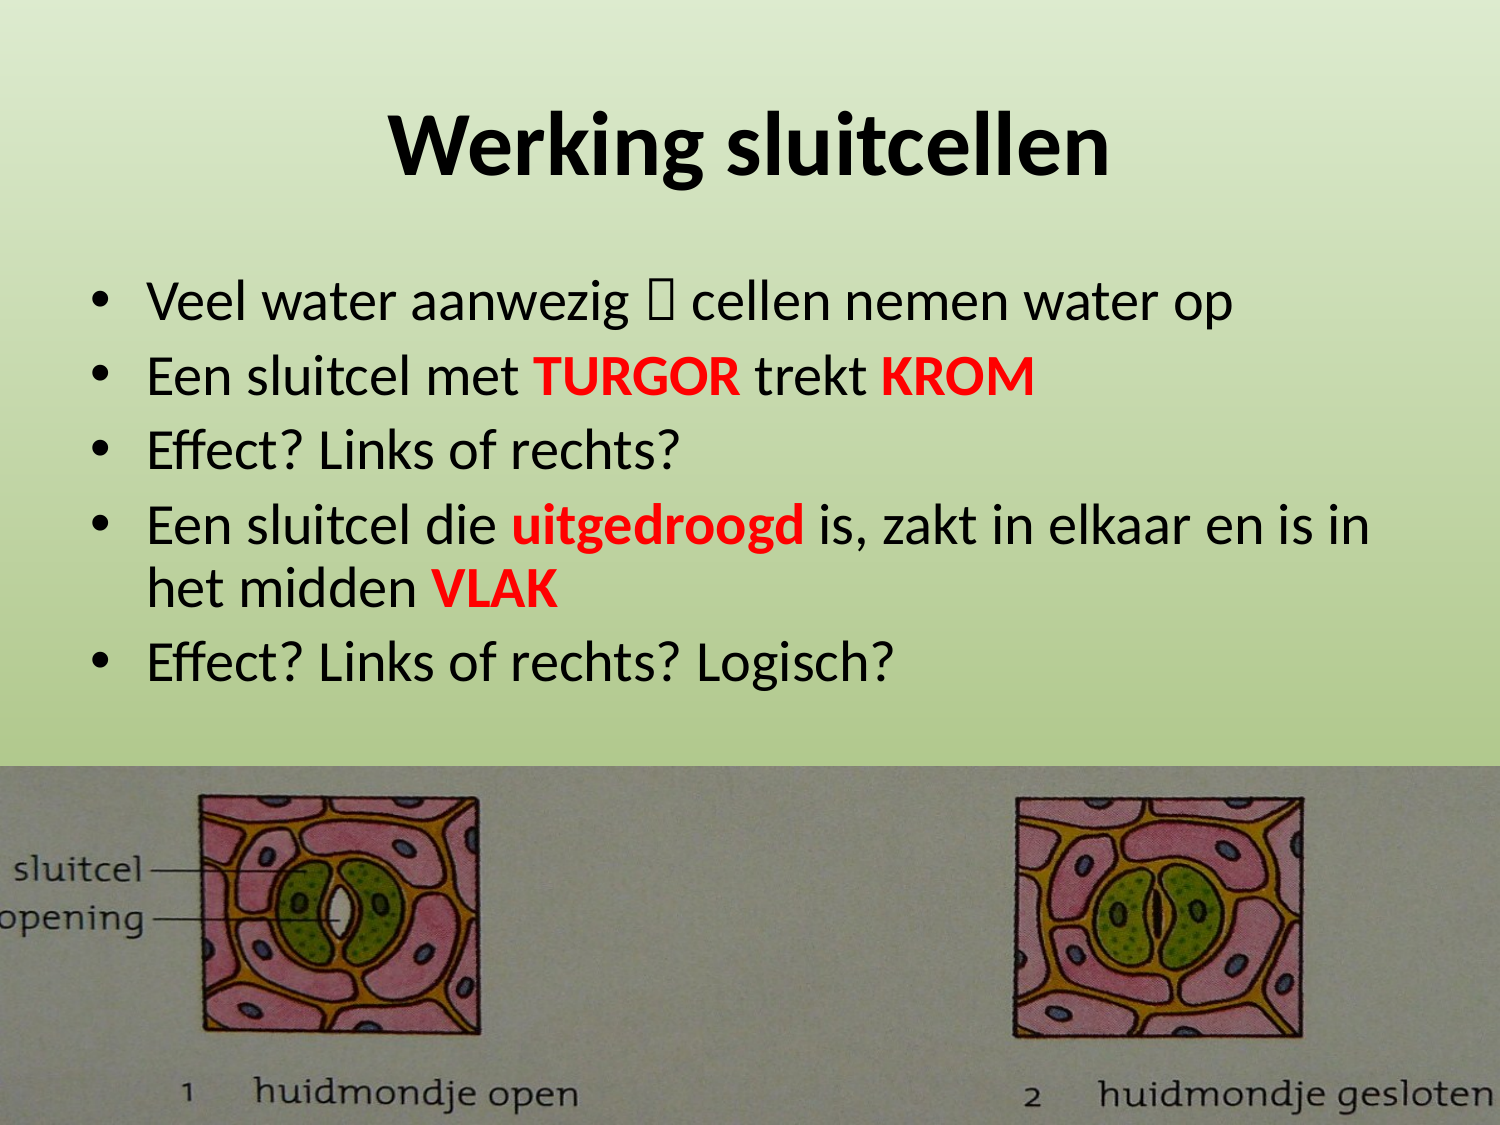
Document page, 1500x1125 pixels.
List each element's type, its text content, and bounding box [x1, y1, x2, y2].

title Werking sluitcellen [75, 45, 1425, 233]
list Veel water aanwezig  cellen nemen water op Een sluitcel met TURGOR trekt KROM Effect? Links of rechts? Een sluitcel die uitgedroogd is, zakt in elkaar en is in het midden VLAK Effect? Links of rechts? Logisch? [75, 262, 1425, 717]
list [0, 765, 1500, 1125]
